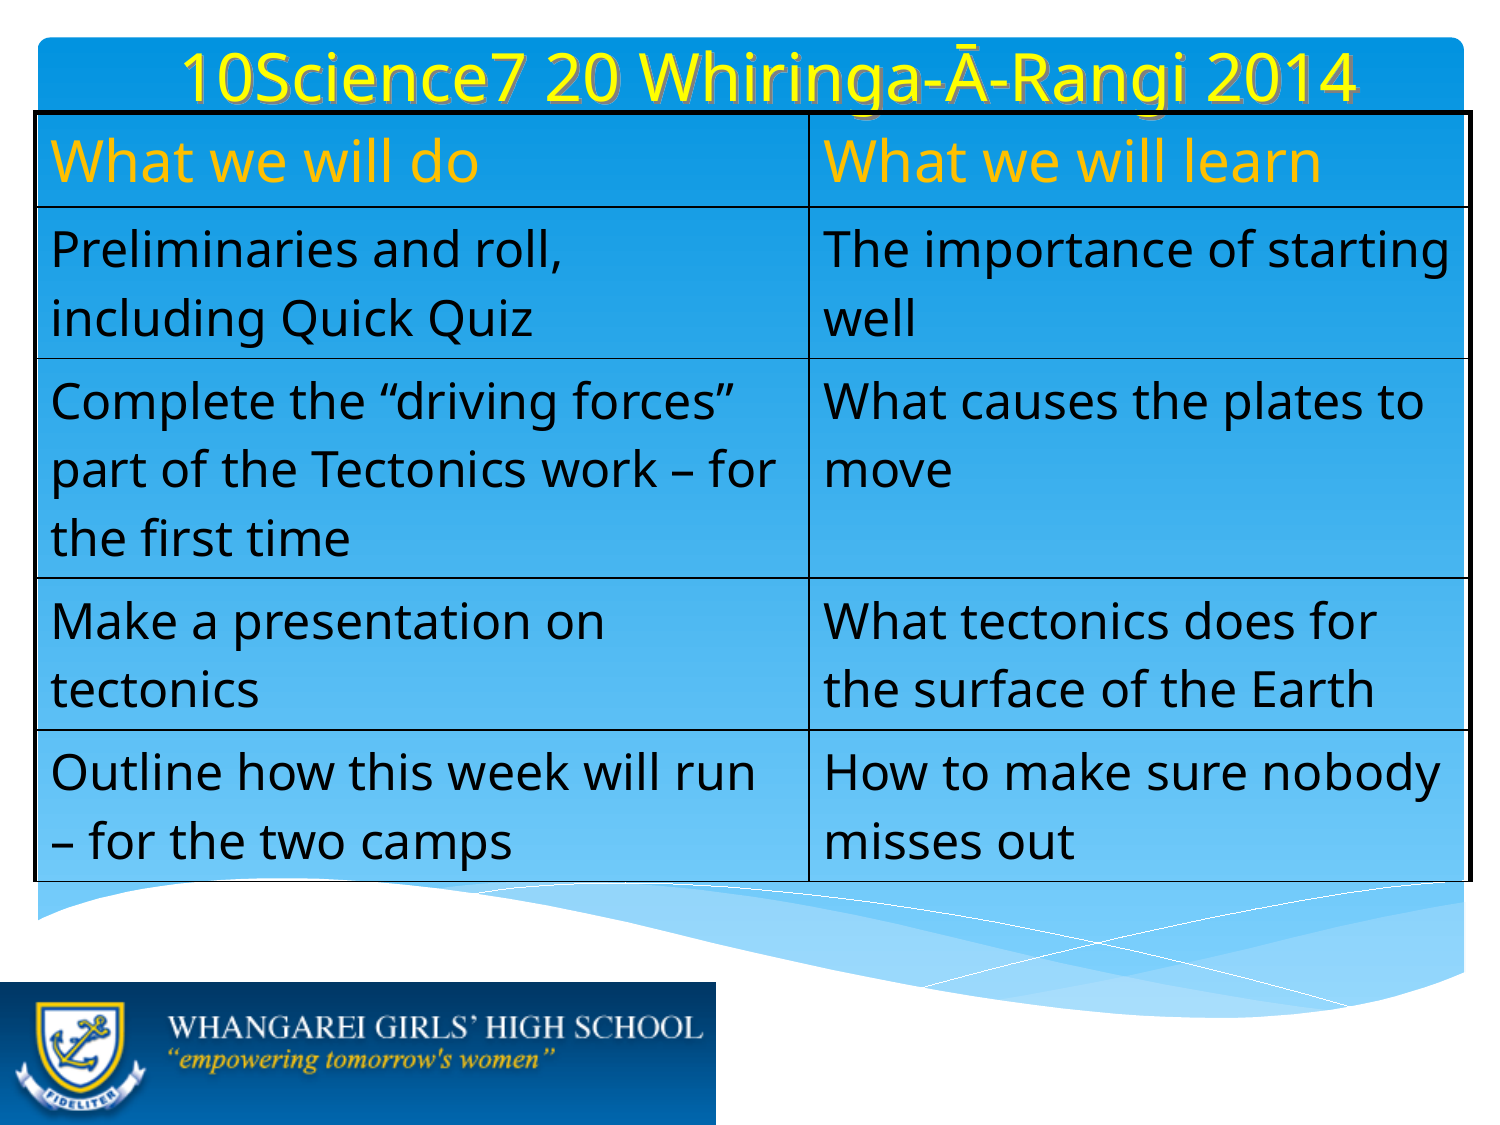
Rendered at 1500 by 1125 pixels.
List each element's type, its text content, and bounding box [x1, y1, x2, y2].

table_cell What tectonics does for the surface of the Earth [810, 579, 1468, 729]
table_cell Outline how this week will run – for the two camps [37, 731, 808, 881]
table_cell Preliminaries and roll, including Quick Quiz [37, 208, 808, 358]
table_cell How to make sure nobody misses out [810, 731, 1468, 881]
table_header What we will do [37, 115, 808, 206]
picture [0, 982, 716, 1125]
table_cell The importance of starting well [810, 208, 1468, 358]
text_box 10Science7 20 Whiringa-Ā-Rangi 2014 [162, 24, 1375, 110]
table_header What we will learn [810, 115, 1468, 206]
table_cell What causes the plates to move [810, 359, 1468, 577]
table_cell Make a presentation on tectonics [37, 579, 808, 729]
table_cell Complete the “driving forces” part of the Tectonics work – for the first time [37, 359, 808, 577]
